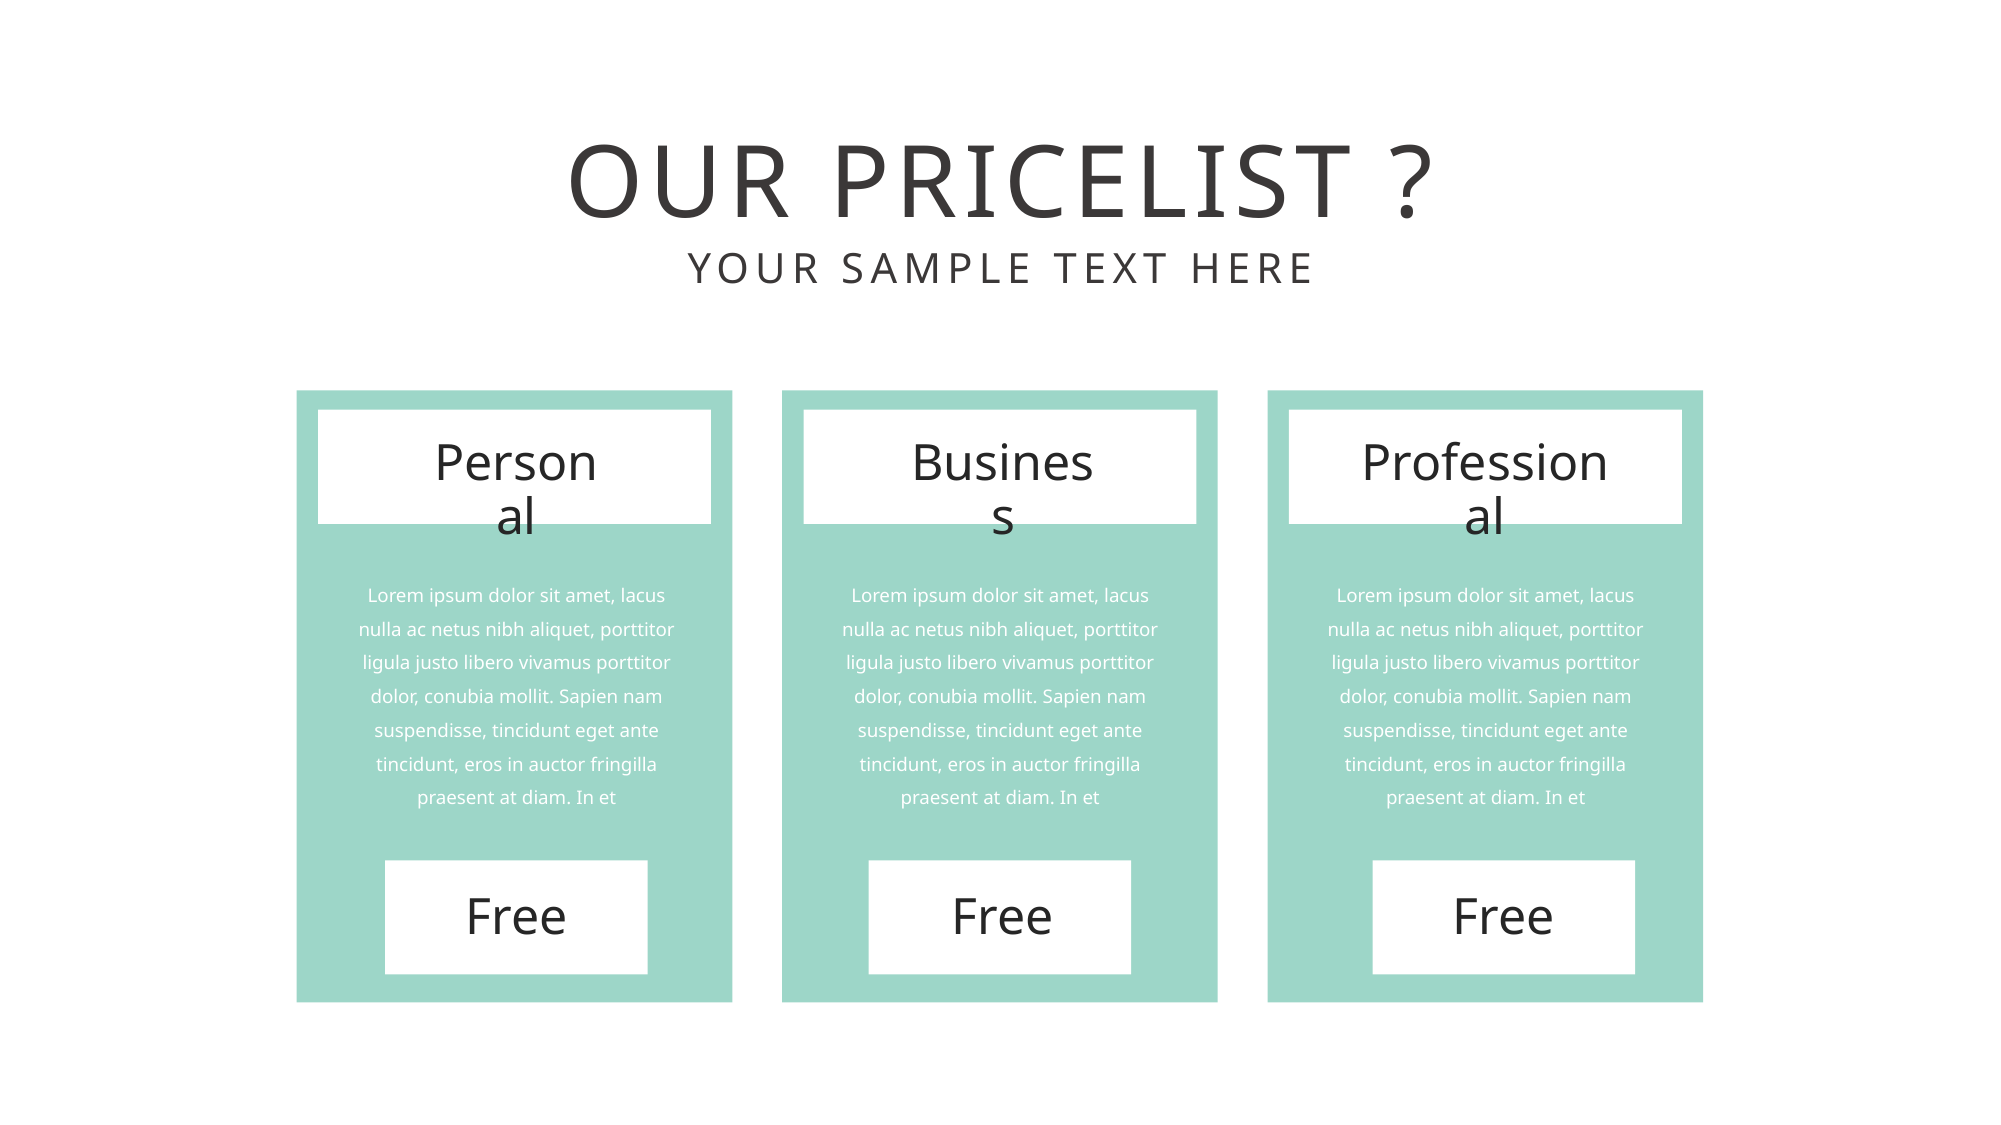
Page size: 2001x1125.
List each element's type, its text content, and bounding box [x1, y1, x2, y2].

text_box OUR PRICELIST ? [550, 110, 1450, 245]
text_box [296, 390, 1704, 1003]
text_box YOUR SAMPLE TEXT HERE [672, 234, 1328, 300]
